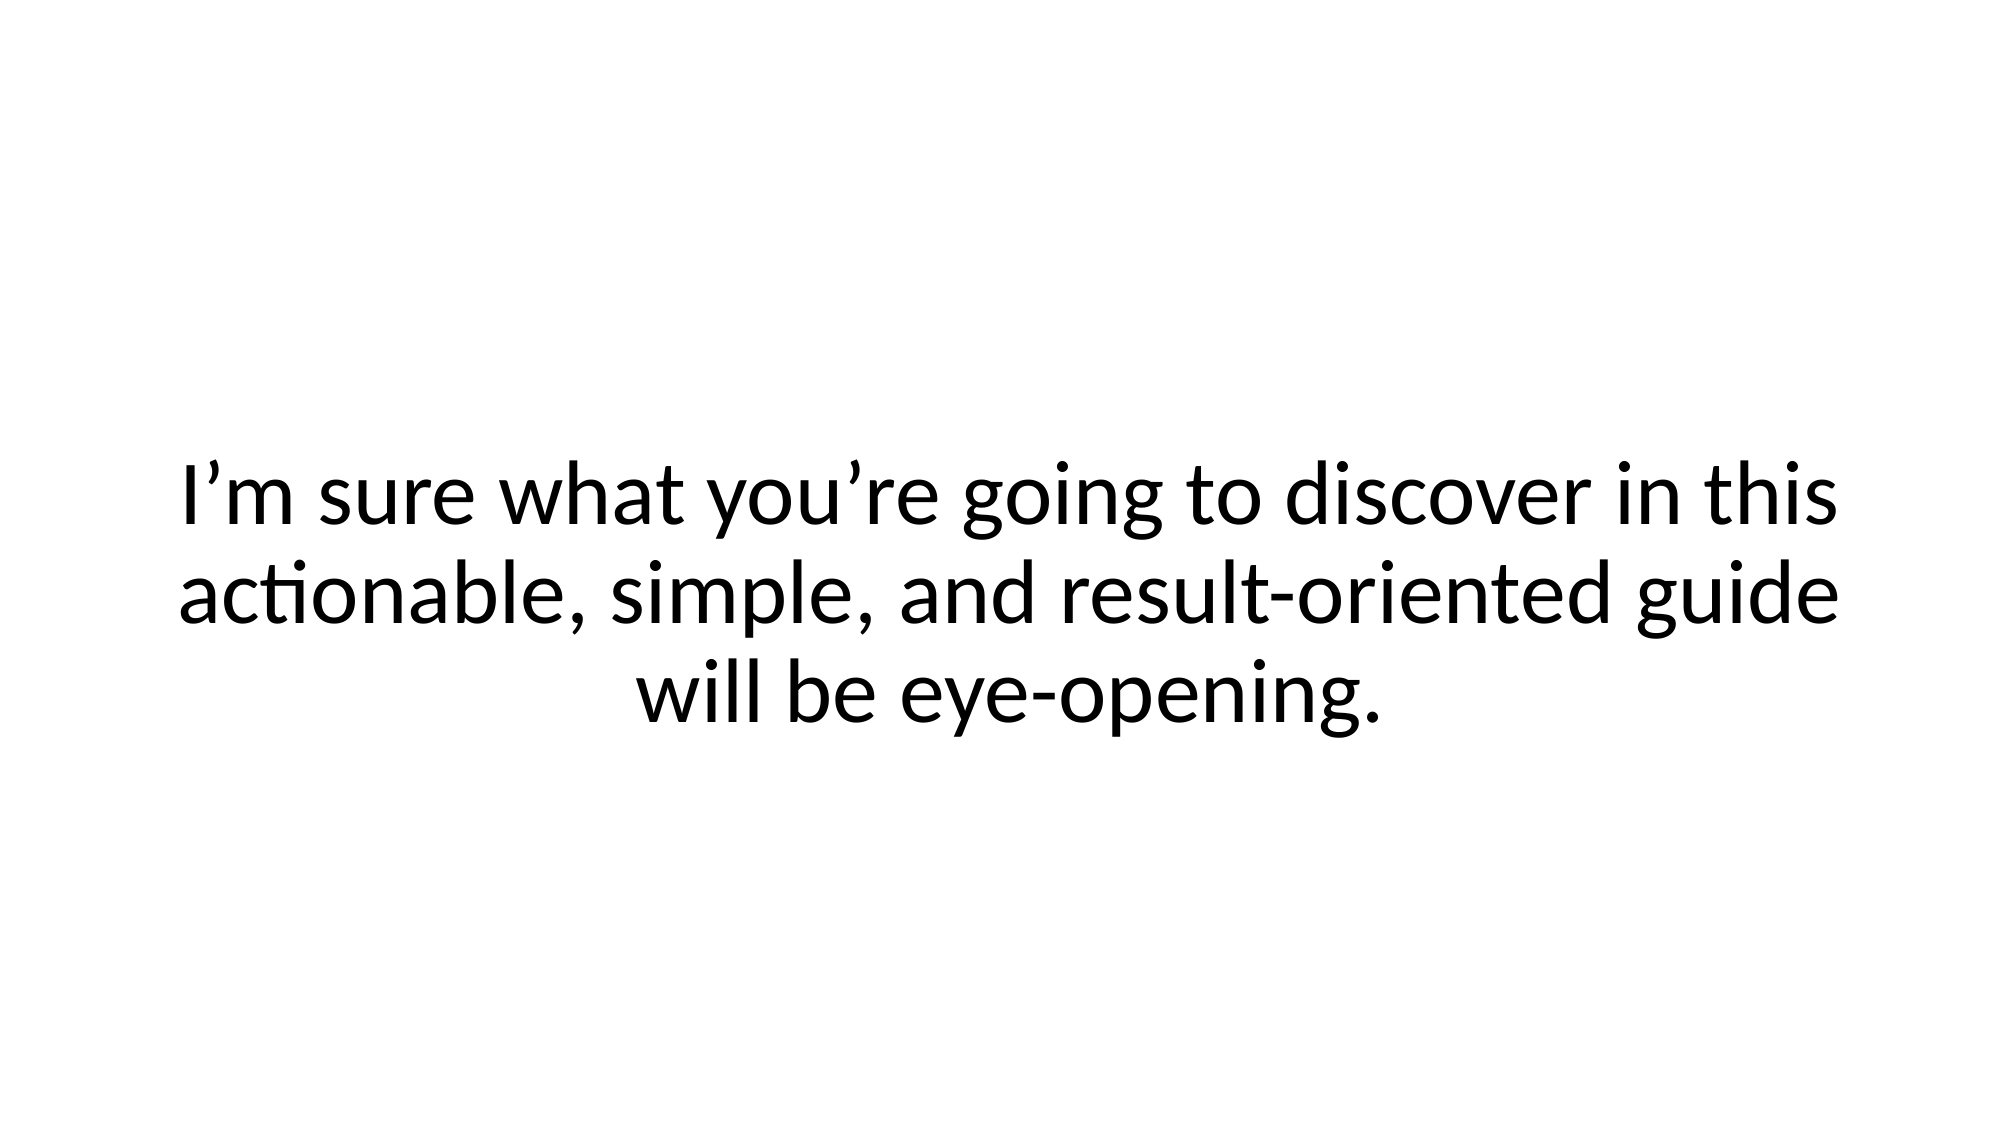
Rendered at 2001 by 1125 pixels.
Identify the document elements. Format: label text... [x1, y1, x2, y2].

list I’m sure what you’re going to discover in this actionable, simple, and result-oriented guide will be eye-opening. [148, 317, 1874, 606]
